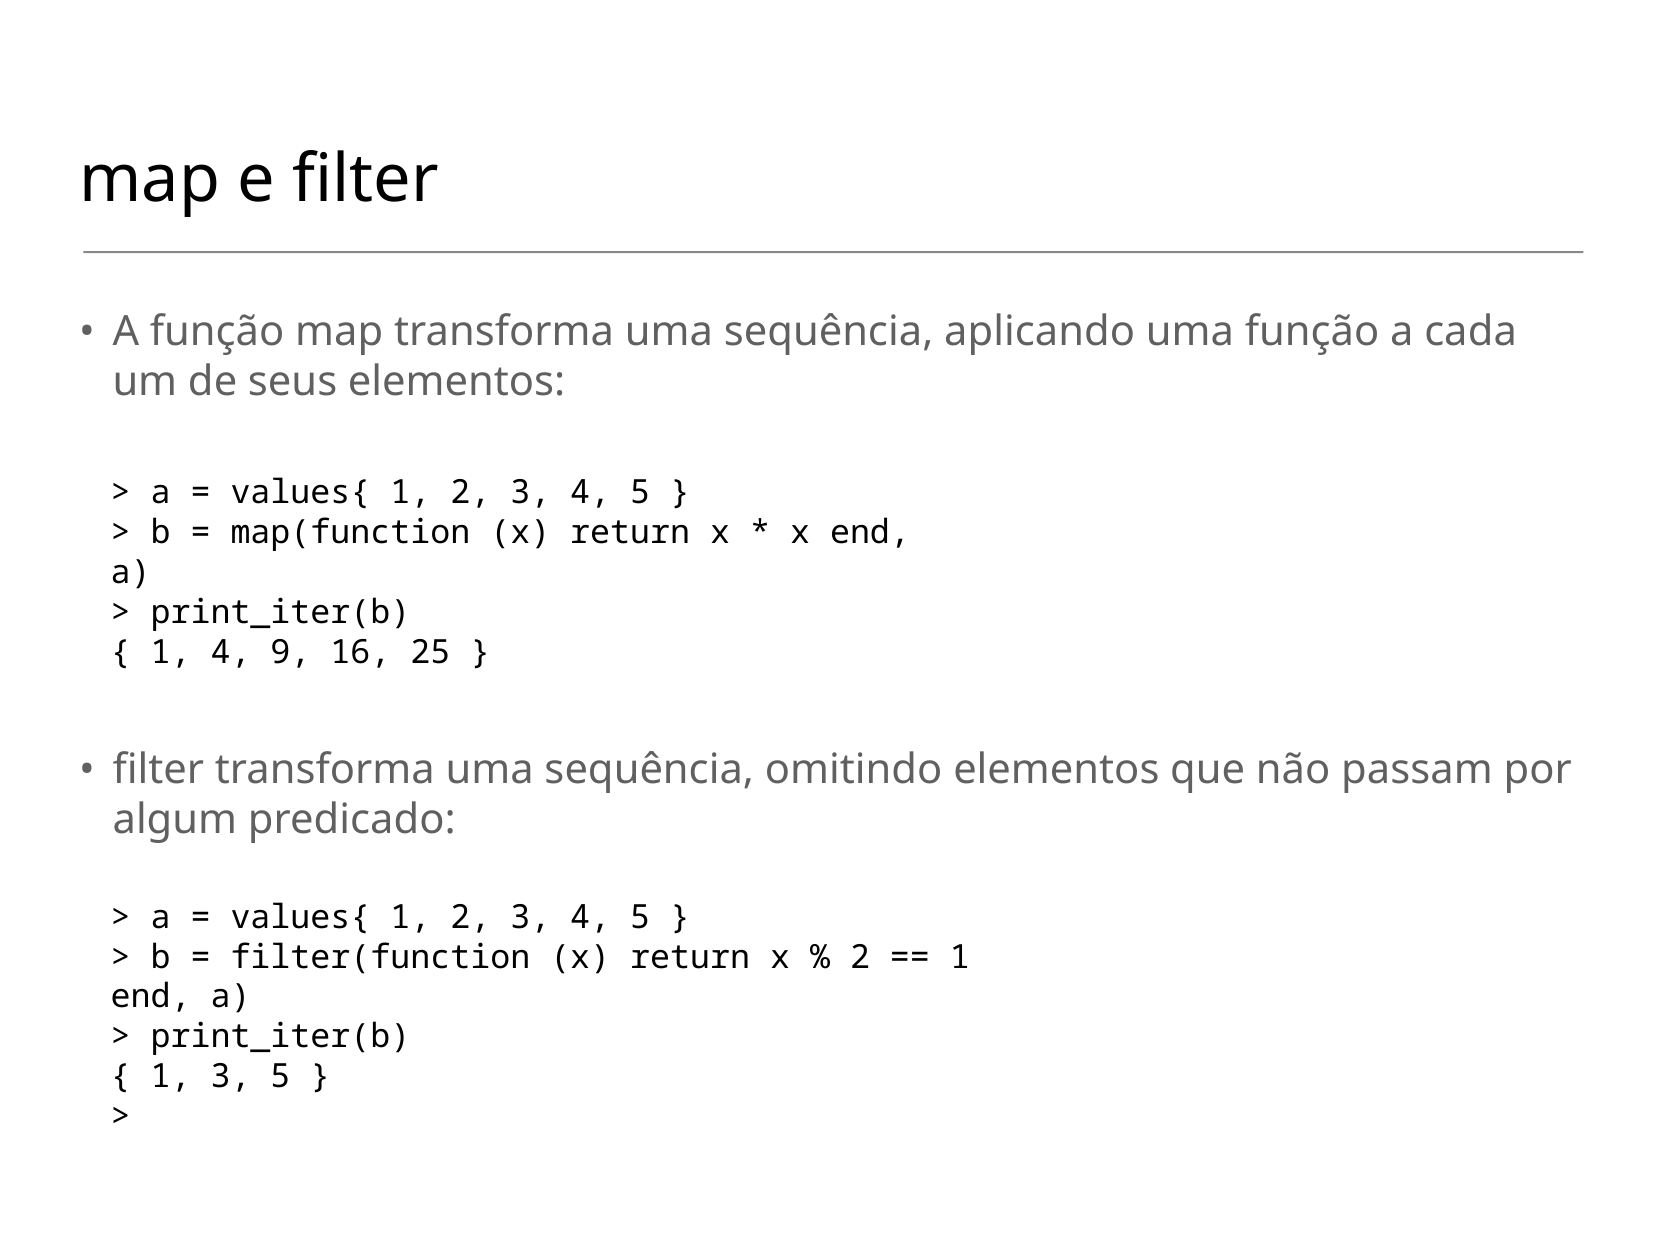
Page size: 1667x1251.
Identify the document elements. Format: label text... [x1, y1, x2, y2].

text_box > a = values{ 1, 2, 3, 4, 5 } > b = map(function (x) return x * x end, a) > print_iter(b) { 1, 4, 9, 16, 25 } [95, 463, 959, 678]
text_box > a = values{ 1, 2, 3, 4, 5 } > b = filter(function (x) return x % 2 == 1 end, a) > print_iter(b) { 1, 3, 5 } > [95, 887, 1059, 1142]
title map e filter [72, 41, 1594, 221]
list A função map transforma uma sequência, aplicando uma função a cada um de seus elementos: filter transforma uma sequência, omitindo elementos que não passam por algum predicado: [72, 297, 1594, 1140]
